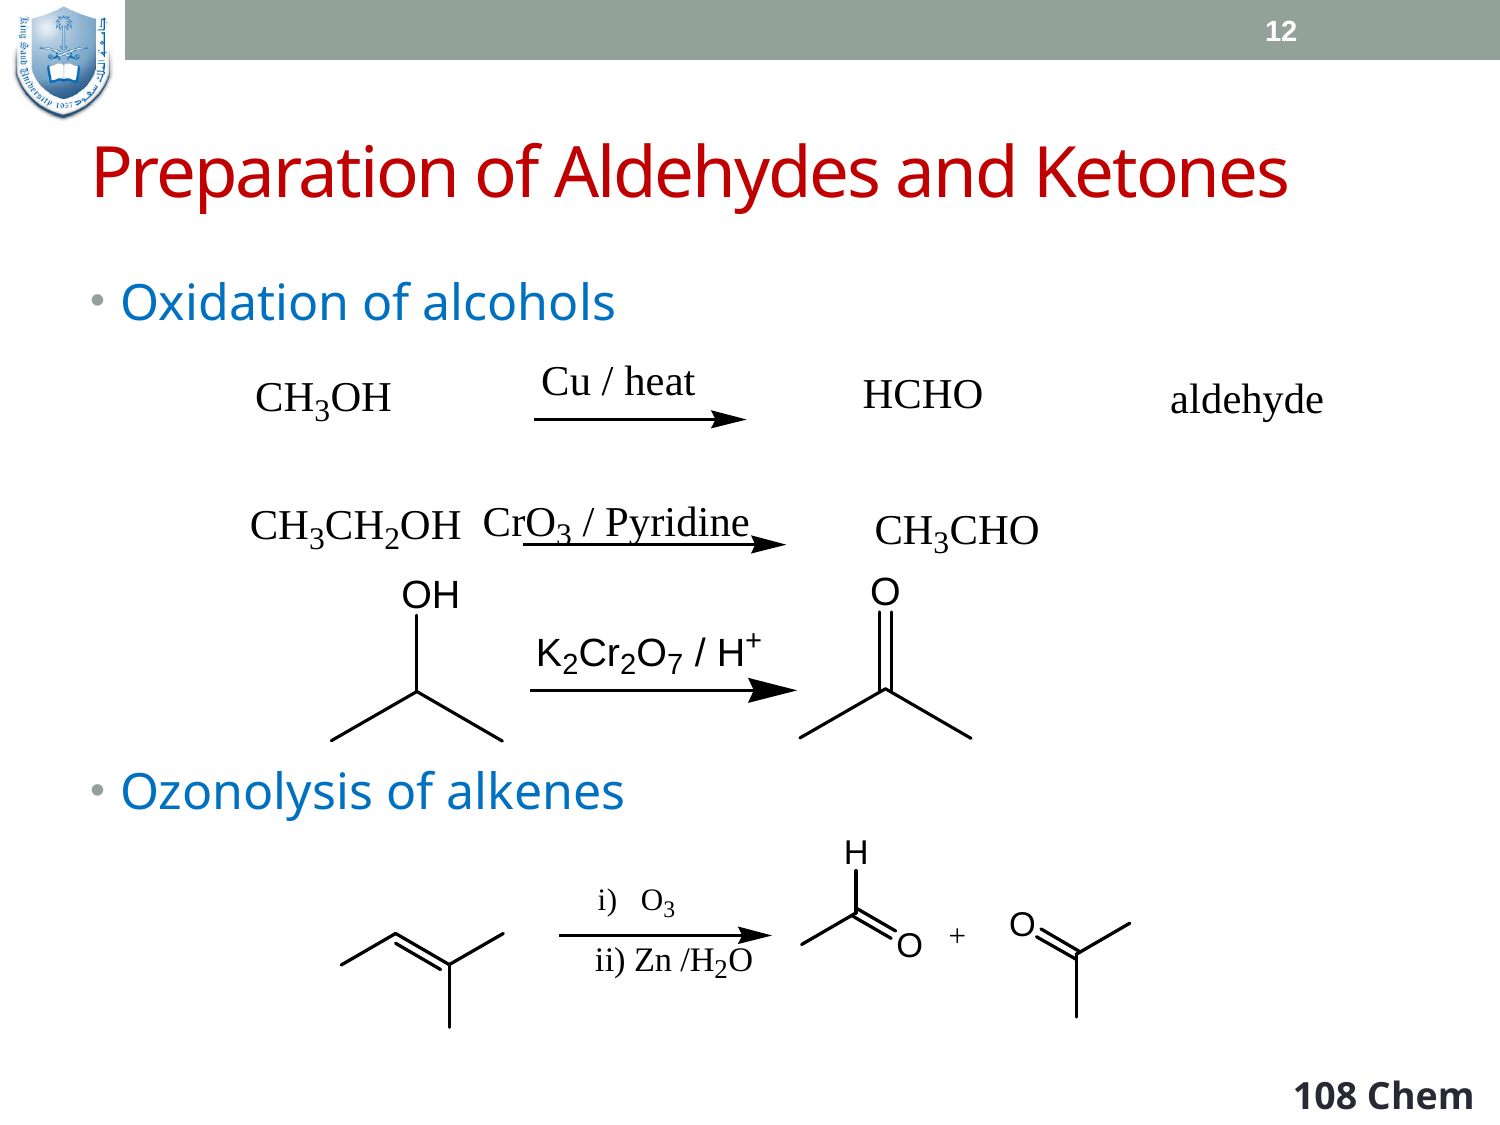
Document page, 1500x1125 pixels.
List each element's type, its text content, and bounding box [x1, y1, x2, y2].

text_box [337, 837, 1135, 1031]
picture [0, 0, 126, 126]
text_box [249, 362, 1325, 558]
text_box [326, 574, 976, 747]
text_box 108 Chem [1278, 1064, 1490, 1125]
title Preparation of Aldehydes and Ketones [75, 87, 1425, 250]
list Oxidation of alcohols Ozonolysis of alkenes [75, 262, 1425, 1063]
slide_number 12 [1250, 3, 1425, 57]
